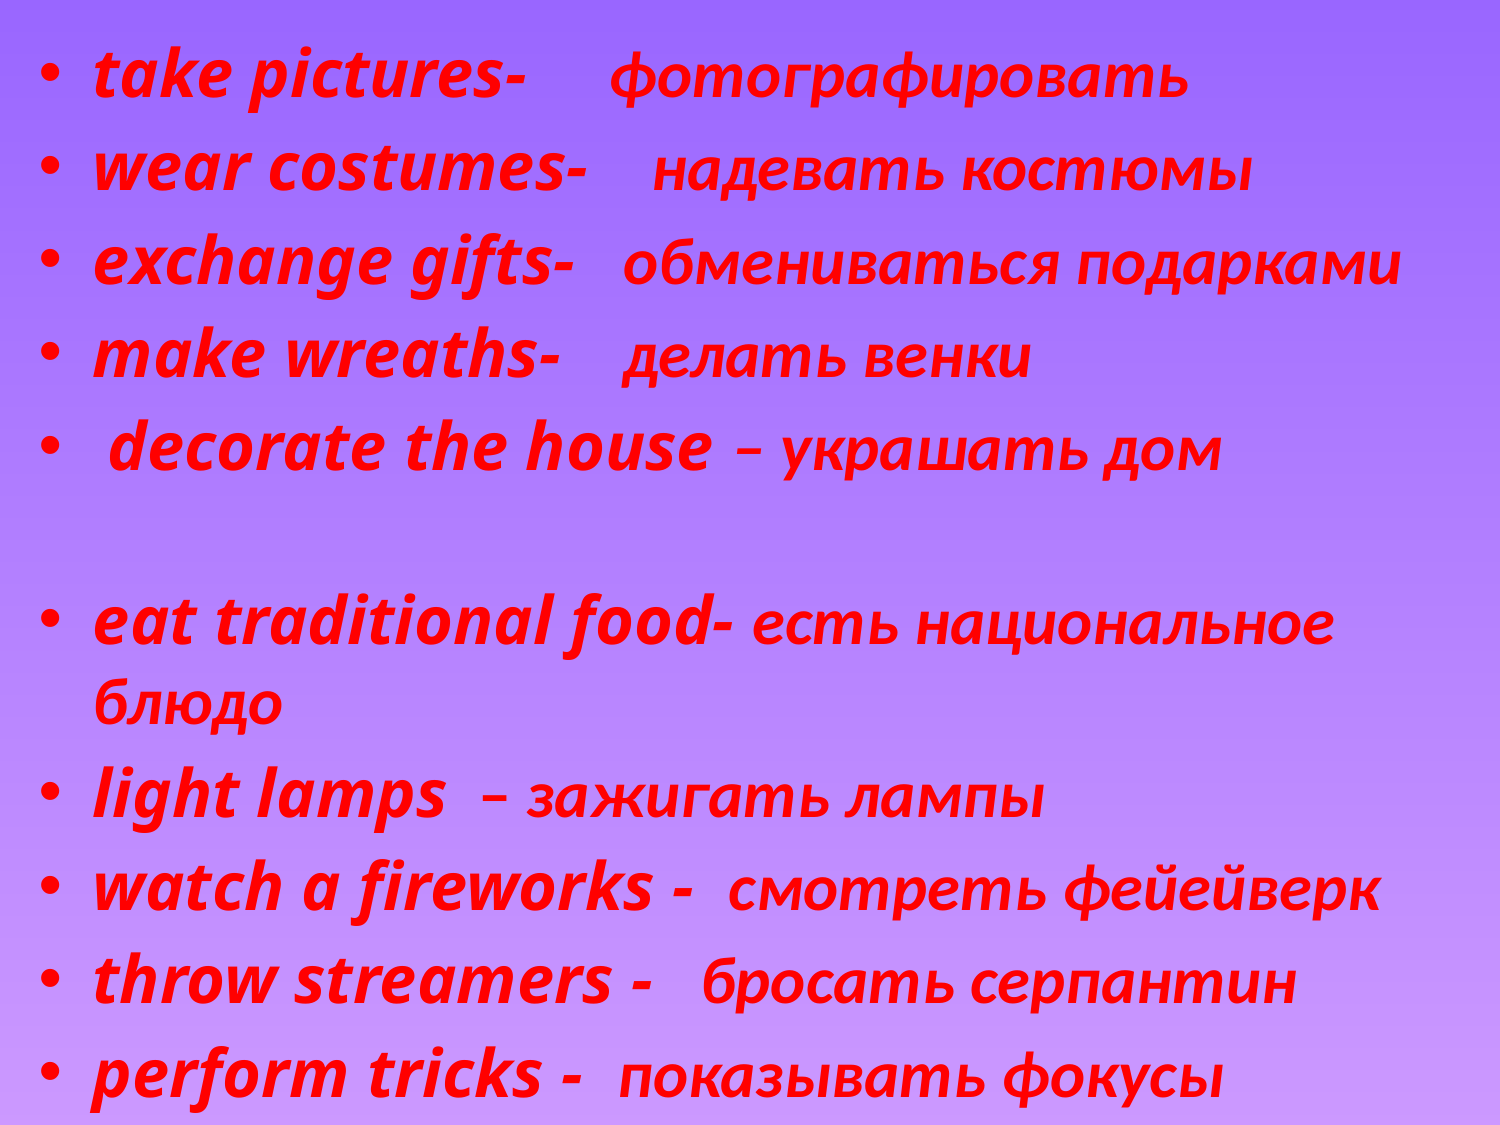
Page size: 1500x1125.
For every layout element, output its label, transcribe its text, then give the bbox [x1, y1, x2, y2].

list take pictures- фотографировать wear costumes- надевать костюмы exchange gifts- обмениваться подарками make wreaths- делать венки decorate the house – украшать дом eat traditional food- есть национальное блюдо light lamps – зажигать лампы watch a fireworks - смотреть фейейверк throw streamers - бросать серпантин perform tricks - показывать фокусы [23, 23, 1500, 1125]
